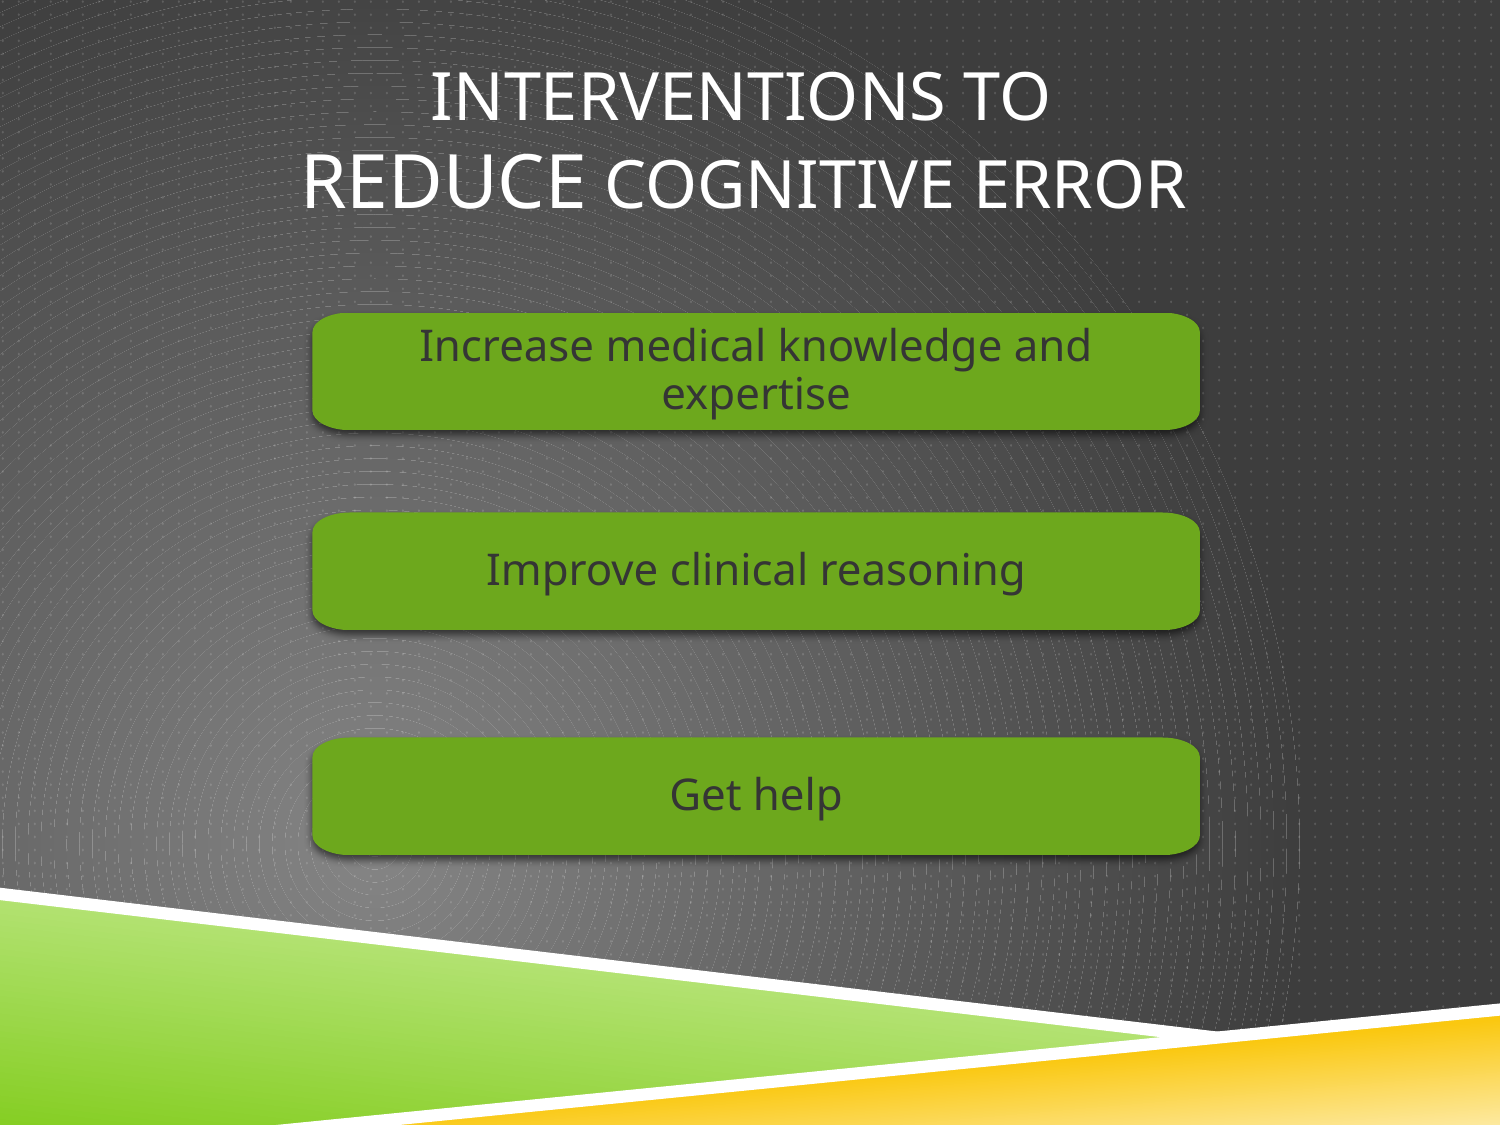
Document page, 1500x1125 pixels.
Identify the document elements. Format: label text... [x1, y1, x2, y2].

text_box Increase medical knowledge and expertise [312, 312, 1200, 431]
text_box Get help [312, 737, 1200, 856]
title INTERVENTIONS TO REDUCE COGNITIVE ERROR [112, 45, 1388, 233]
text_box Improve clinical reasoning [312, 512, 1200, 631]
